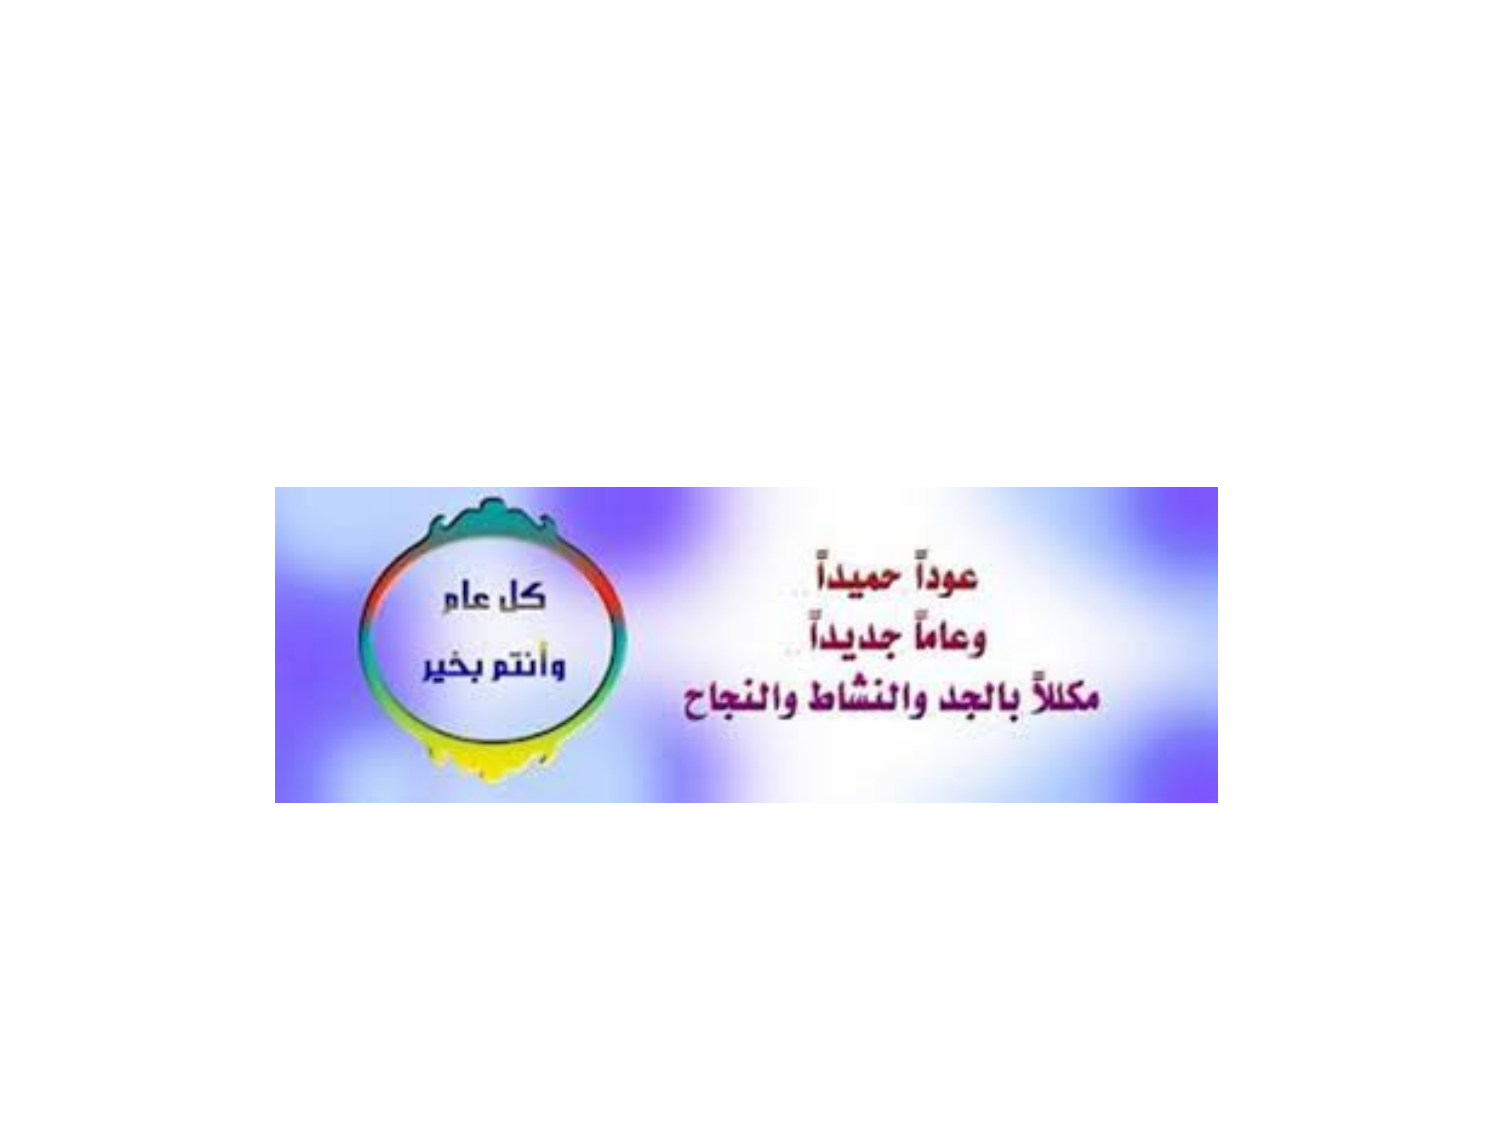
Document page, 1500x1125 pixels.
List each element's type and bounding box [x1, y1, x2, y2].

list [274, 487, 1218, 803]
